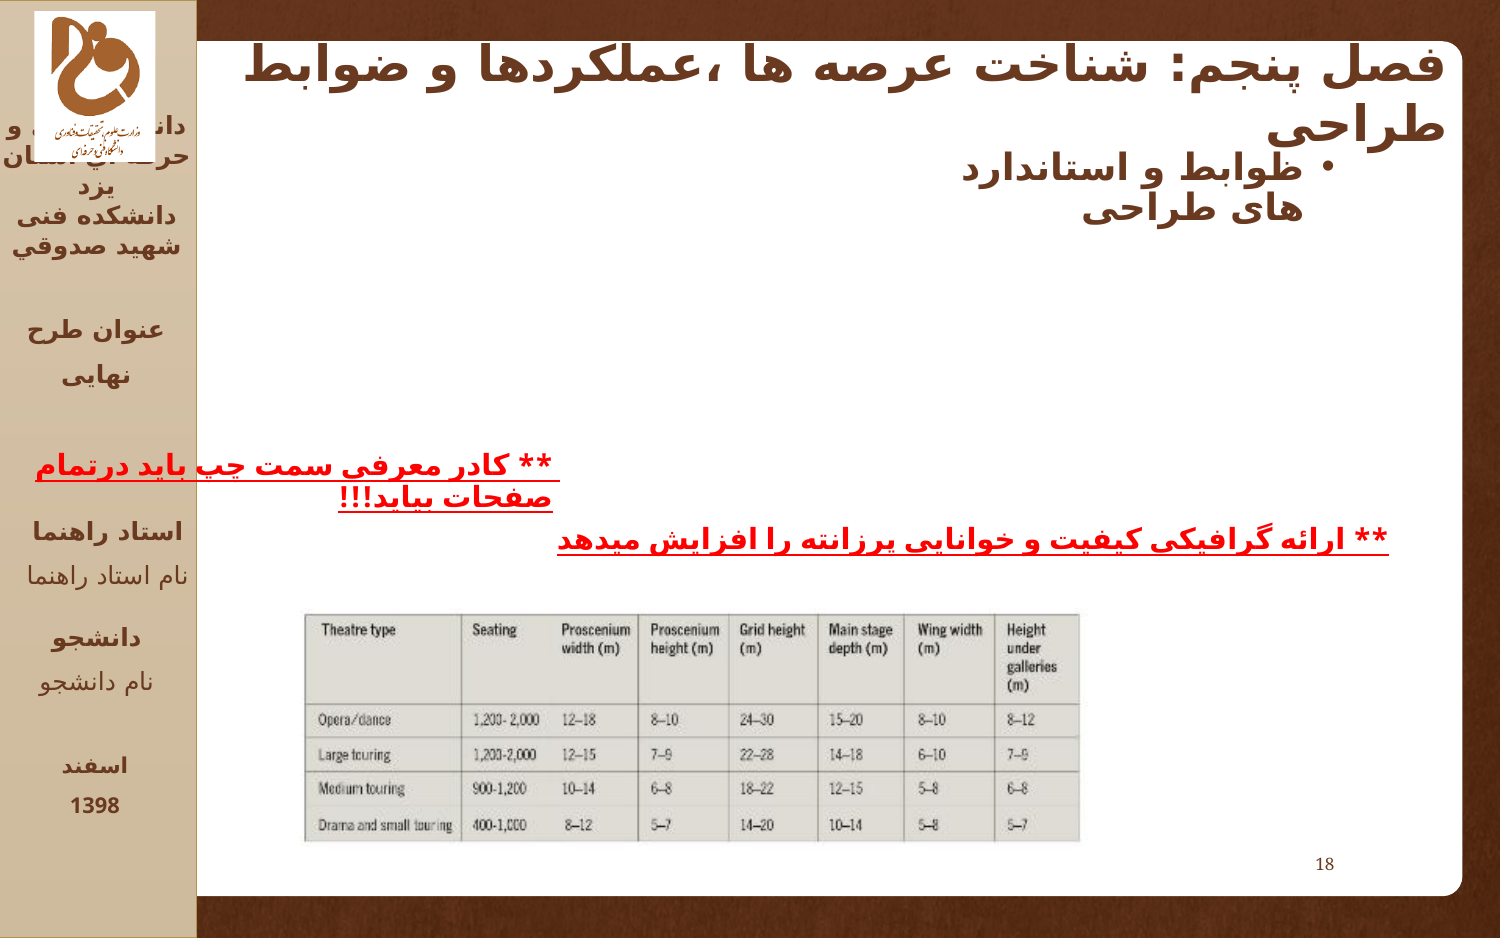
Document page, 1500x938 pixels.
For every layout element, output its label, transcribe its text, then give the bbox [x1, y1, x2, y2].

text_box ** ارائه گرافیکی کیفیت و خوانایی پرزانته را افزایش میدهد [565, 519, 1401, 566]
slide_number 18 [1262, 843, 1350, 886]
picture [299, 608, 1088, 852]
text_box ** کادر معرفي سمت چپ بايد درتمام صفحات بيايد!!! [216, 444, 565, 579]
title فصل پنجم: شناخت عرصه ها ،عملکردها و ضوابط طراحی [216, 84, 1463, 160]
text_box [0, 0, 216, 938]
list ظوابط و استاندارد های طراحی [937, 140, 1350, 216]
